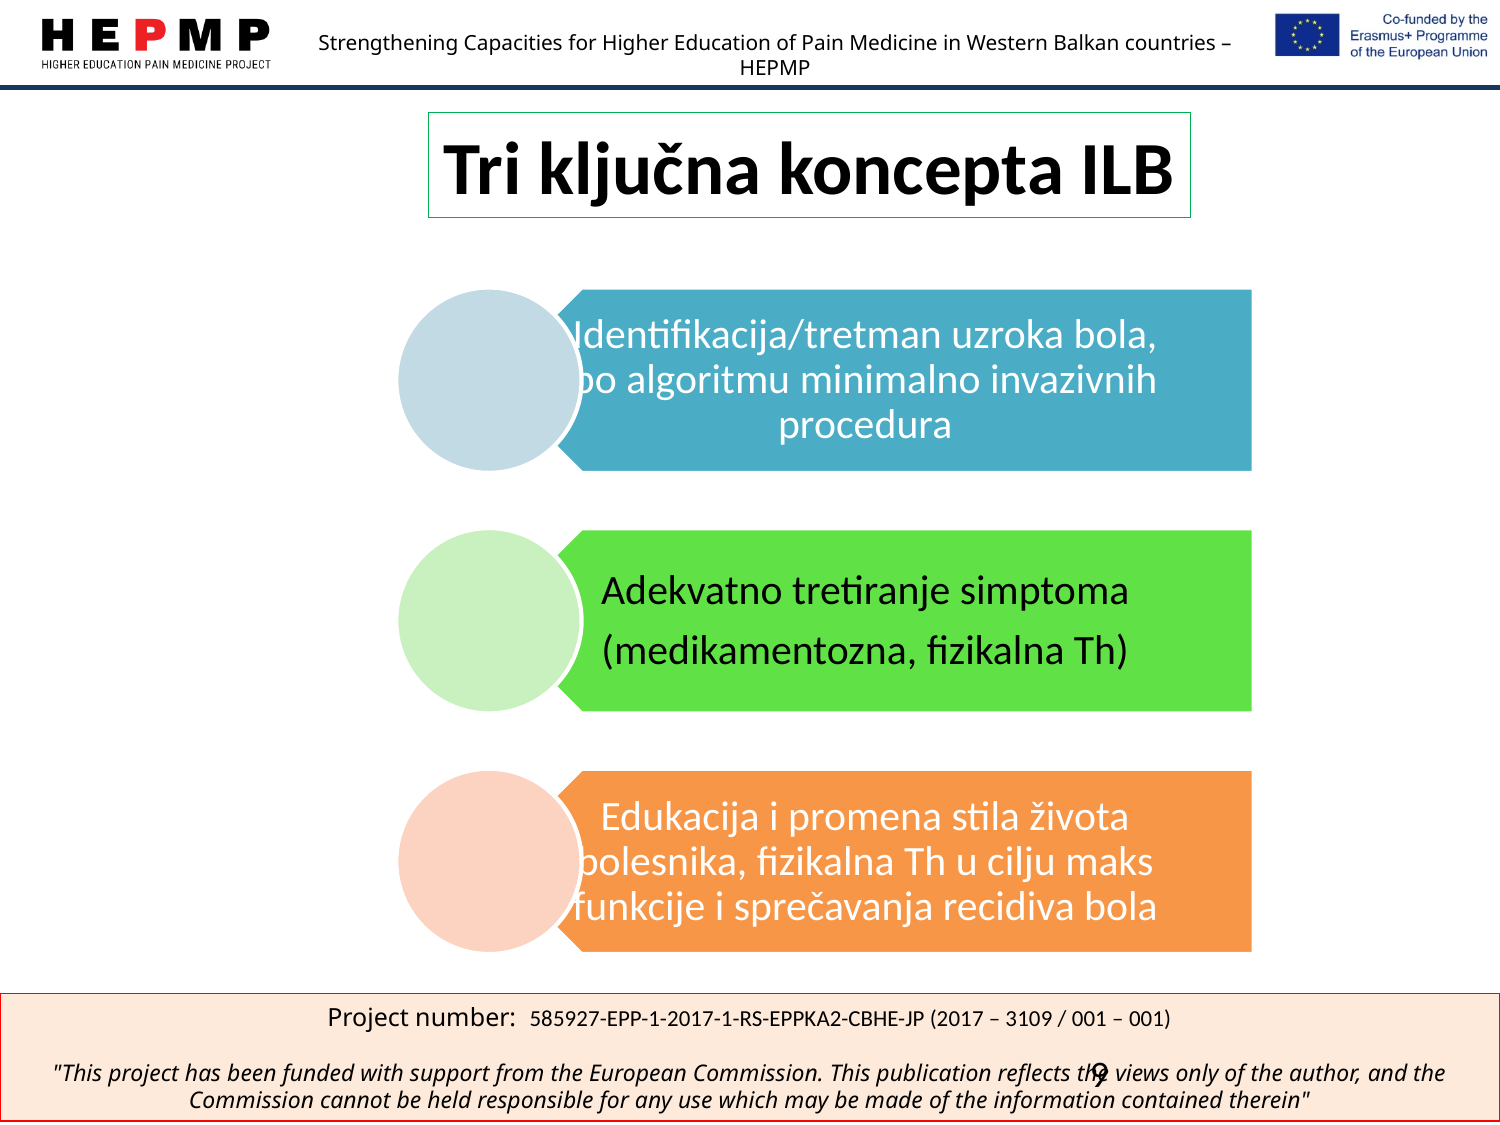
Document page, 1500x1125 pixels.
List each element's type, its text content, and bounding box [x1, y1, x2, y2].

text_box Tri ključna koncepta ILB [428, 112, 1191, 218]
picture [1262, 1, 1498, 69]
slide_number 9 [1074, 1042, 1425, 1103]
picture [0, 0, 300, 100]
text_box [249, 287, 1401, 955]
